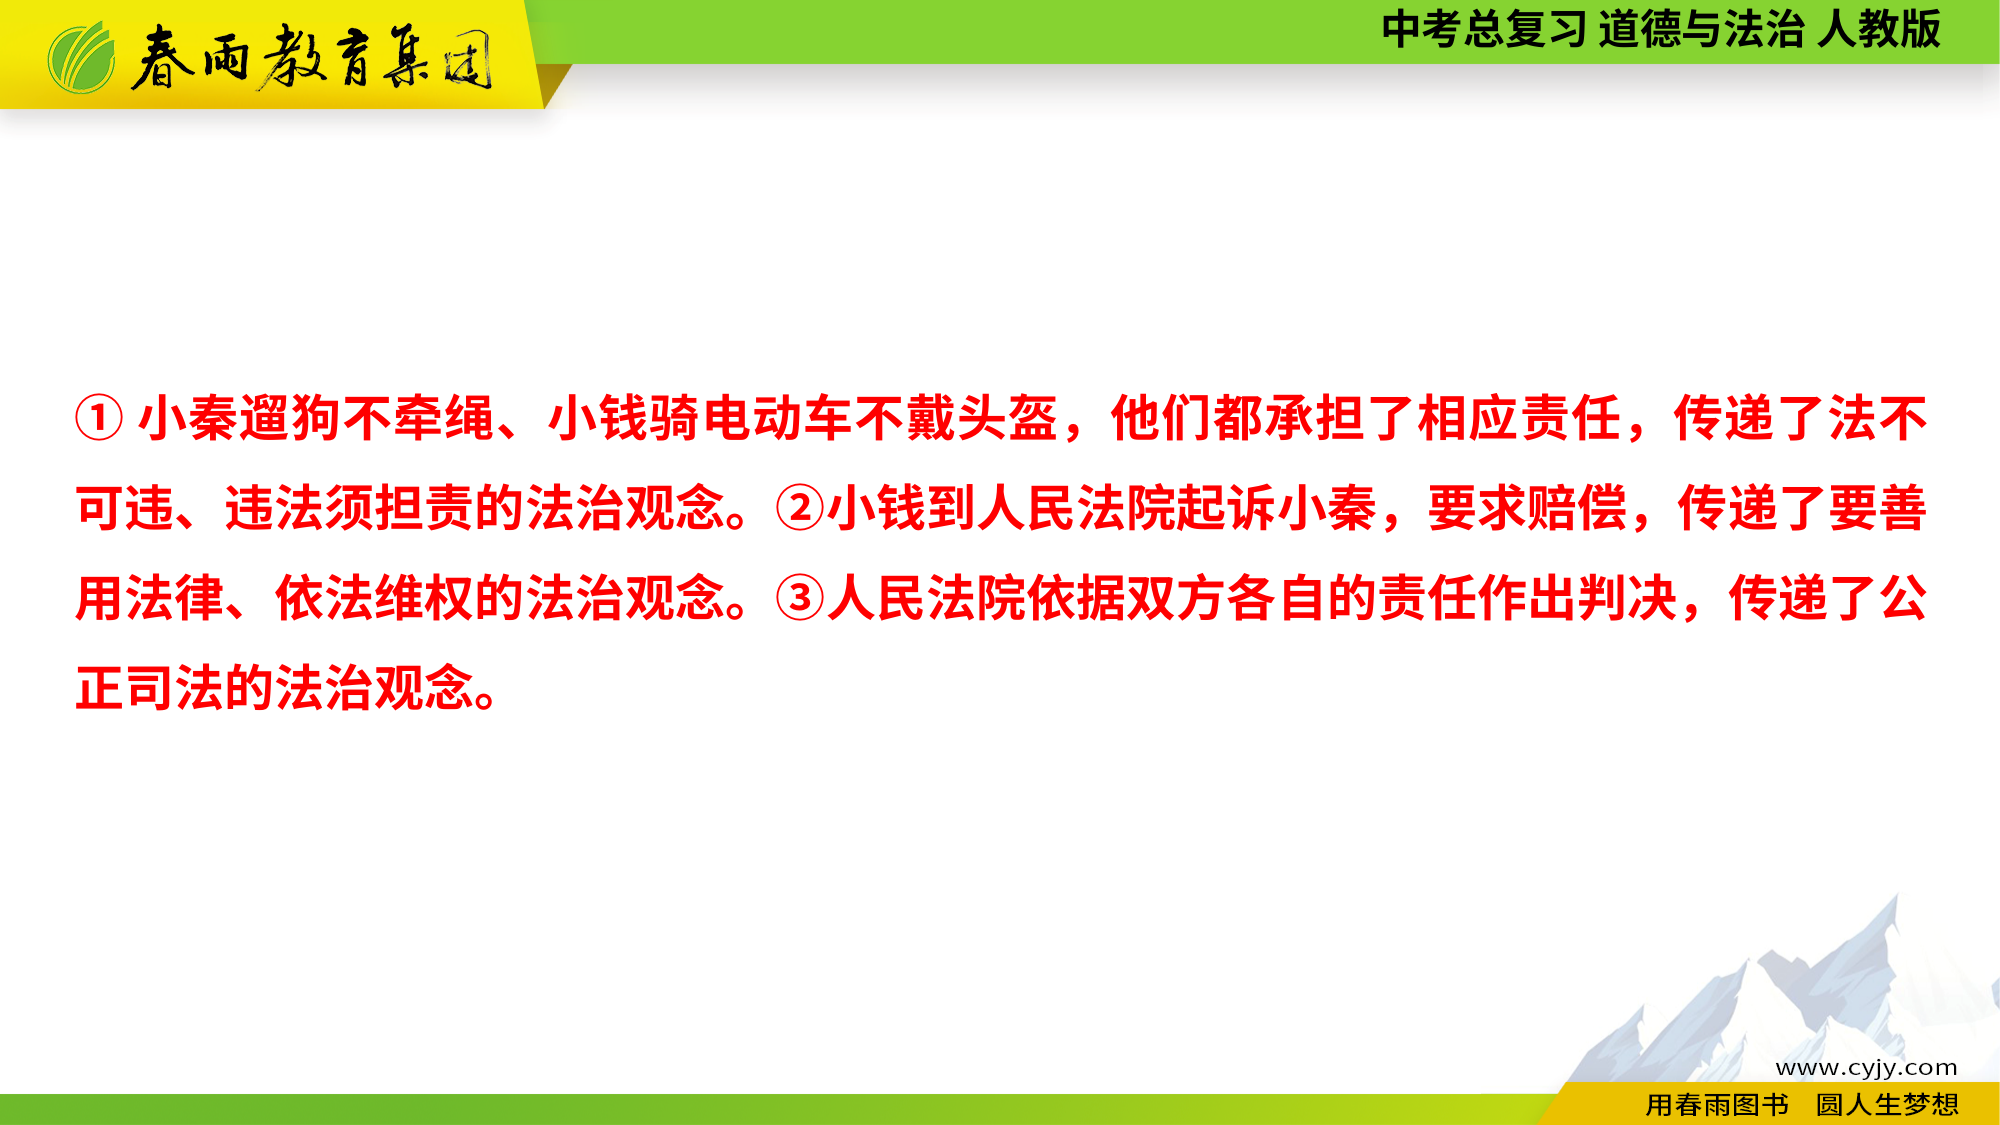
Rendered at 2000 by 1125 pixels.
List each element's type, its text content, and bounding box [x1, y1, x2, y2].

list ①小秦遛狗不牵绳、小钱骑电动车不戴头盔，他们都承担了相应责任，传递了法不可违、违法须担责的法治观念。②小钱到人民法院起诉小秦，要求赔偿，传递了要善用法律、依法维权的法治观念。③人民法院依据双方各自的责任作出判决，传递了公正司法的法治观念。 [59, 348, 1944, 716]
picture [0, 0, 2000, 1125]
